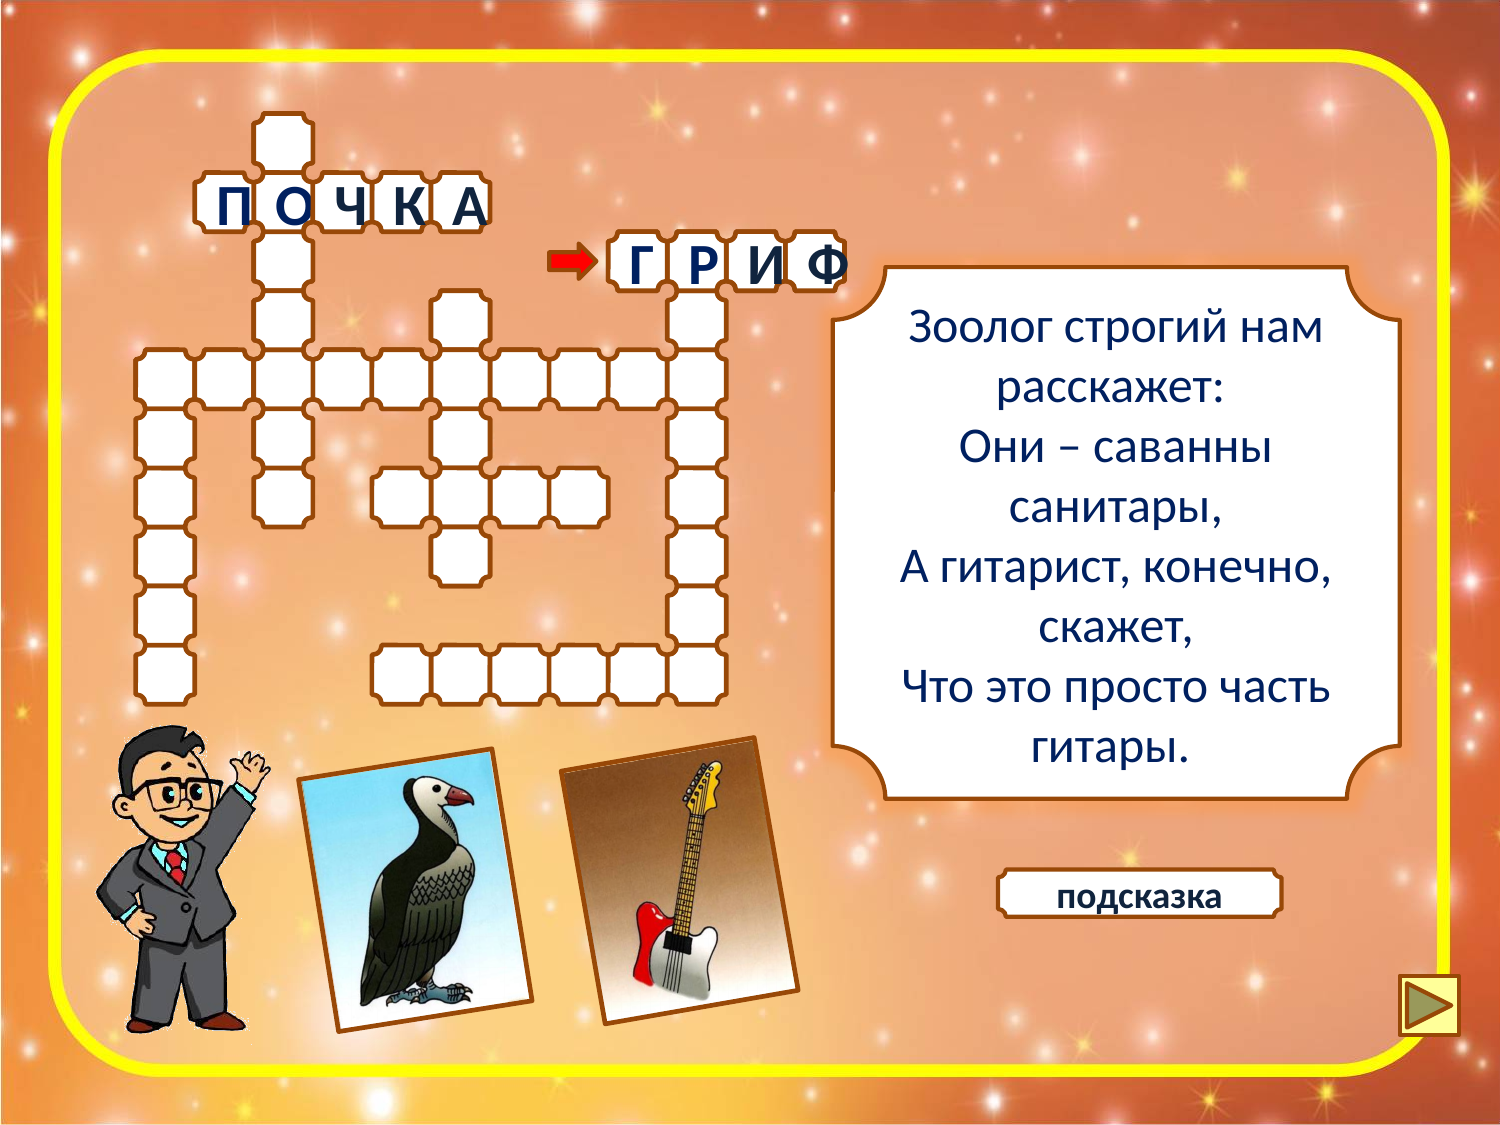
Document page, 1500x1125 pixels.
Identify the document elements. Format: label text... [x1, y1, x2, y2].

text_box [135, 113, 845, 705]
picture [0, 0, 1500, 1125]
text_box [1398, 974, 1461, 1037]
text_box Зоолог строгий нам расскажет: Они – саванны санитары, А гитарист, конечно, скажет, Что это просто часть гитары. [830, 265, 1402, 801]
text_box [607, 231, 845, 291]
text_box подсказка [995, 867, 1284, 919]
